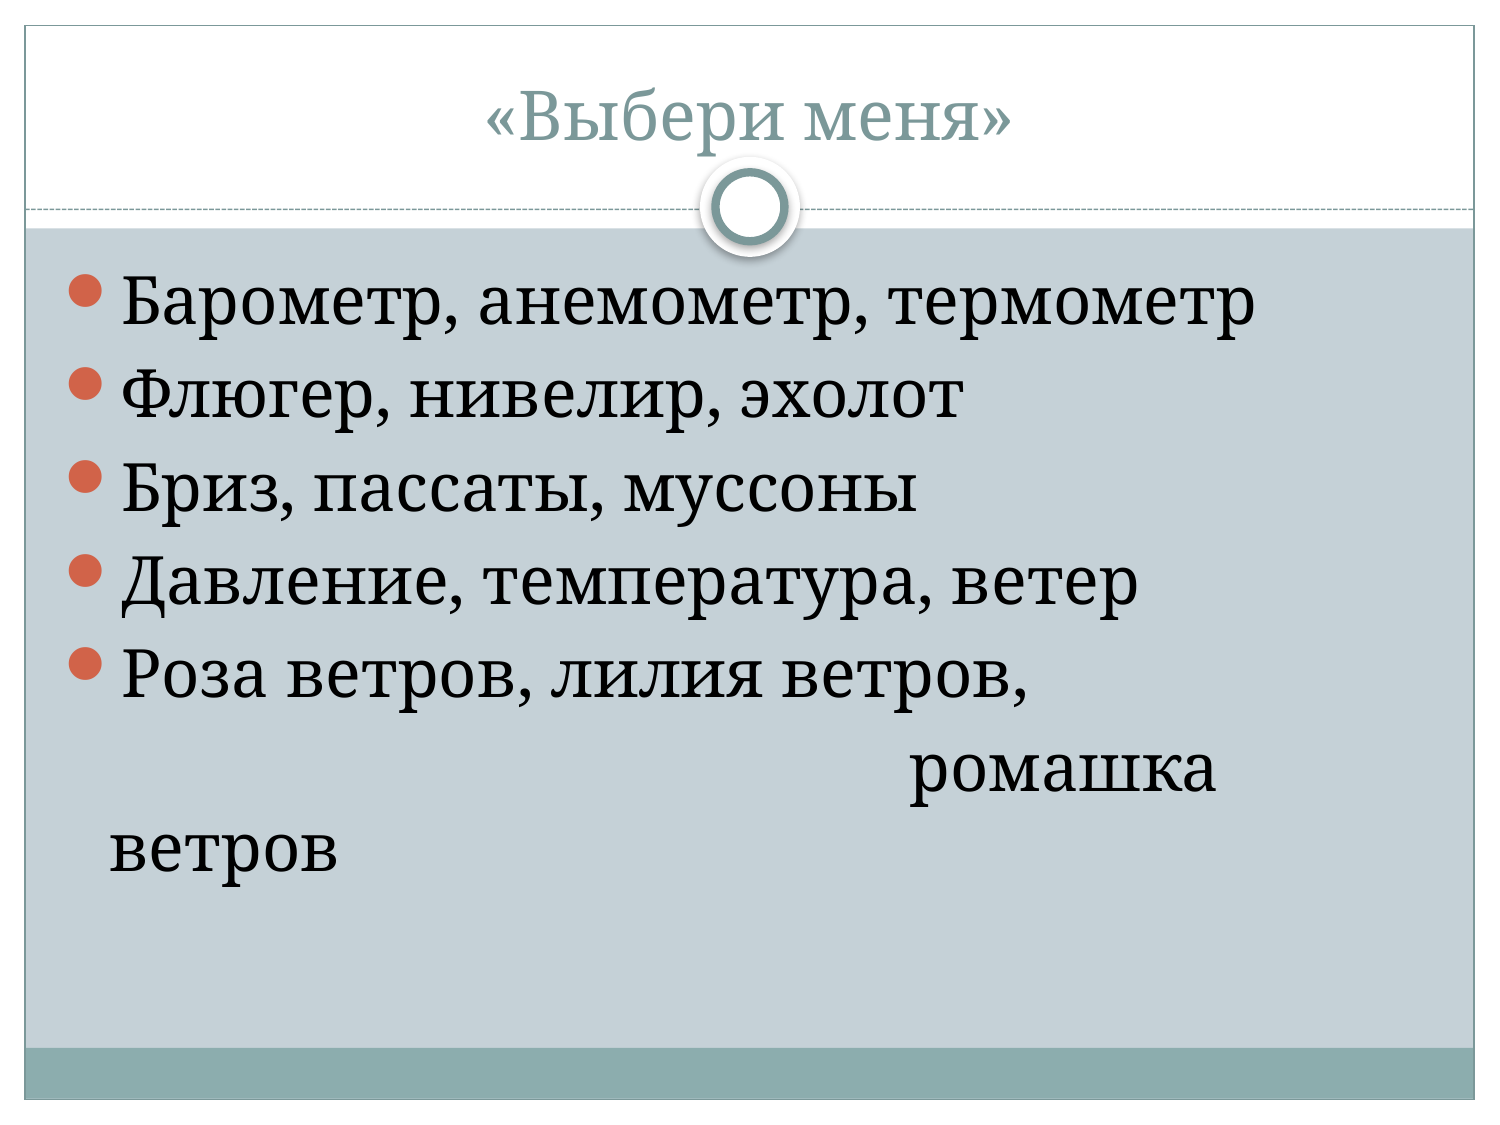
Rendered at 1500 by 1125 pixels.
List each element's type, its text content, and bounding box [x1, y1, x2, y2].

title «Выбери меня» [49, 37, 1450, 162]
list Барометр, анемометр, термометр Флюгер, нивелир, эхолот Бриз, пассаты, муссоны Давление, температура, ветер Роза ветров, лилия ветров, ромашка ветров [49, 250, 1445, 1001]
